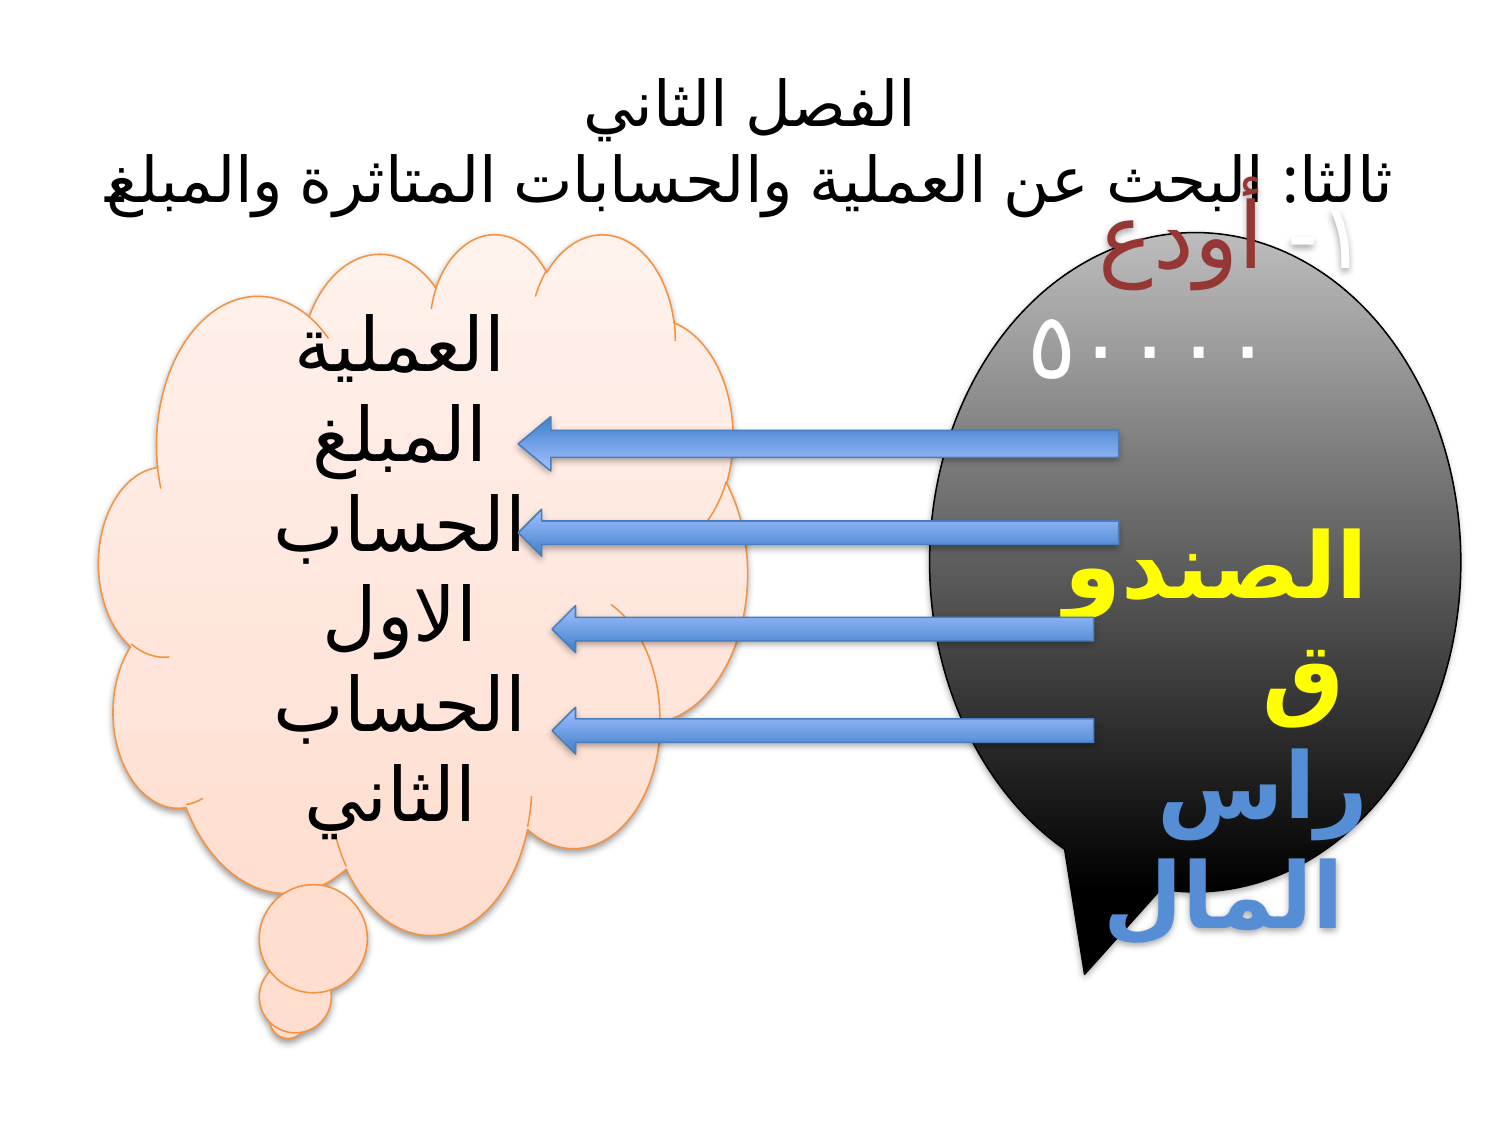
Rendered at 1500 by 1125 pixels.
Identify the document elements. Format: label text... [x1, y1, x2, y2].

text_box العملية المبلغ الحساب الاول الحساب الثاني [97, 233, 749, 1040]
text_box ١- أودع ٥٠٠٠٠ الصندوق راس المال [928, 231, 1462, 976]
text_box [517, 415, 1120, 472]
text_box [517, 508, 1120, 557]
text_box [551, 706, 1095, 755]
title الفصل الثاني ثالثا: البحث عن العملية والحسابات المتاثرة والمبلغ [75, 45, 1425, 233]
text_box [551, 604, 1095, 654]
